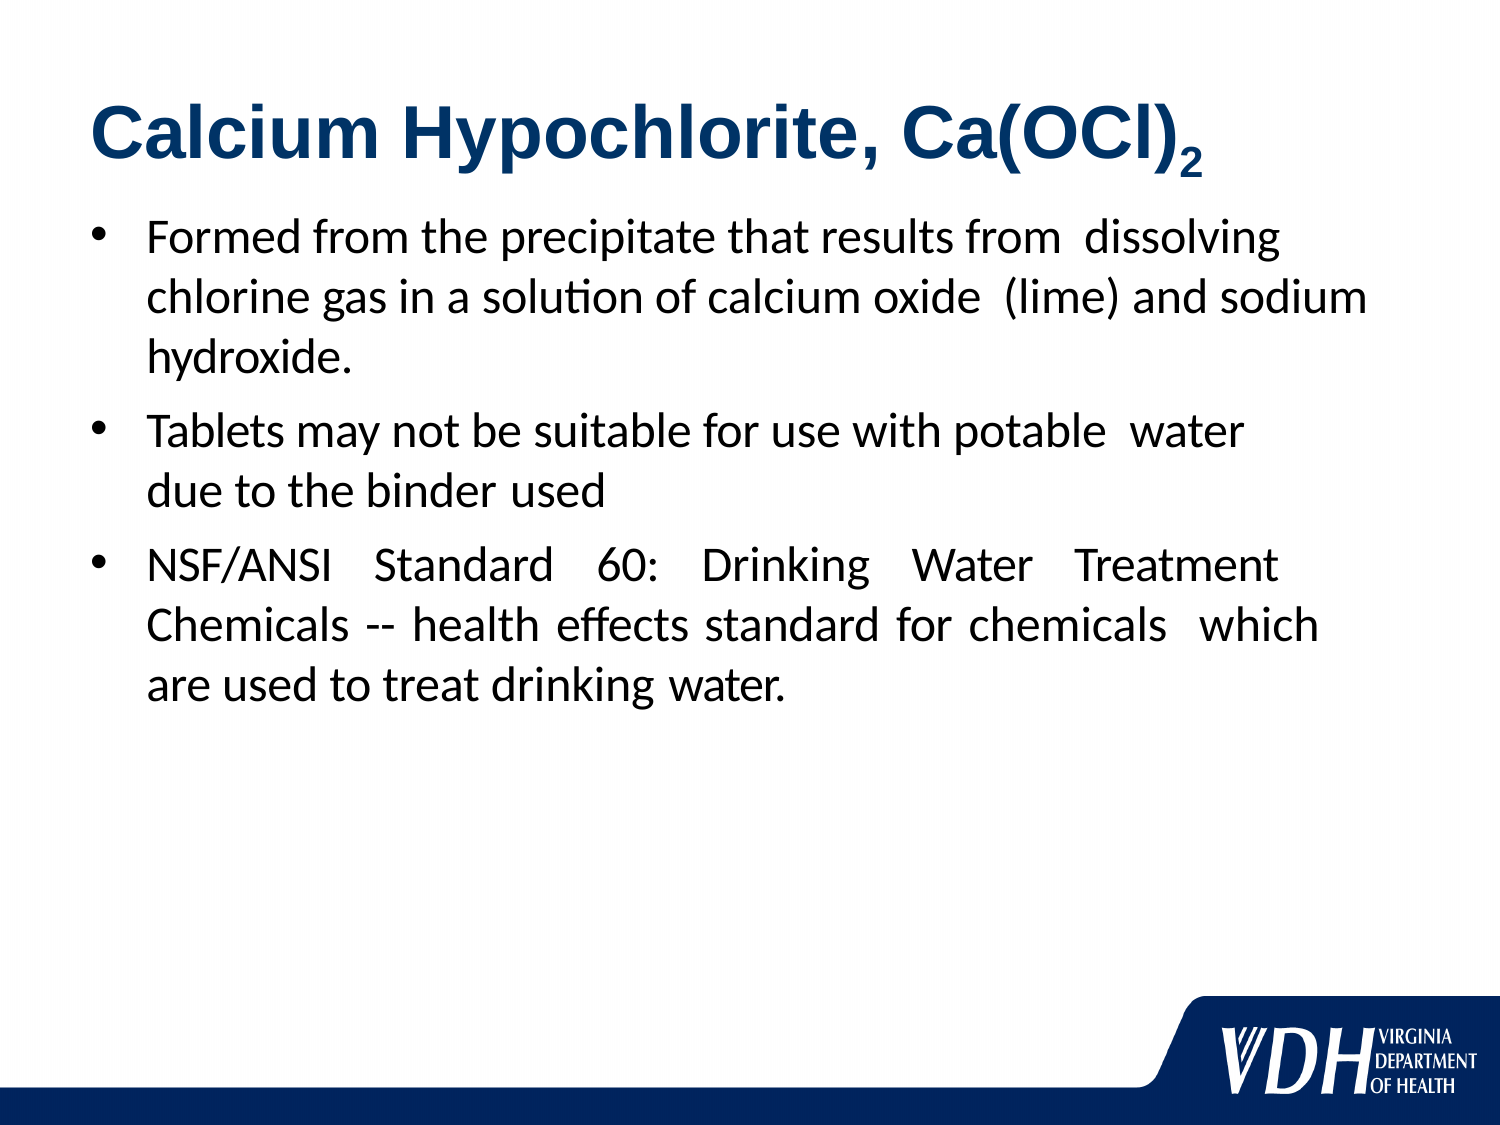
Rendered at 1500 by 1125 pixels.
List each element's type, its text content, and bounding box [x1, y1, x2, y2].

picture [0, 0, 1500, 1125]
text_box Formed from the precipitate that results from dissolving chlorine gas in a solution of calcium oxide (lime) and sodium hydroxide. Tablets may not be suitable for use with potable water due to the binder used NSF/ANSI Standard 60: Drinking Water Treatment Chemicals -- health effects standard for chemicals which are used to treat drinking water. [87, 201, 1376, 712]
title Calcium Hypochlorite, Ca(OCl)2 [87, 39, 1238, 201]
